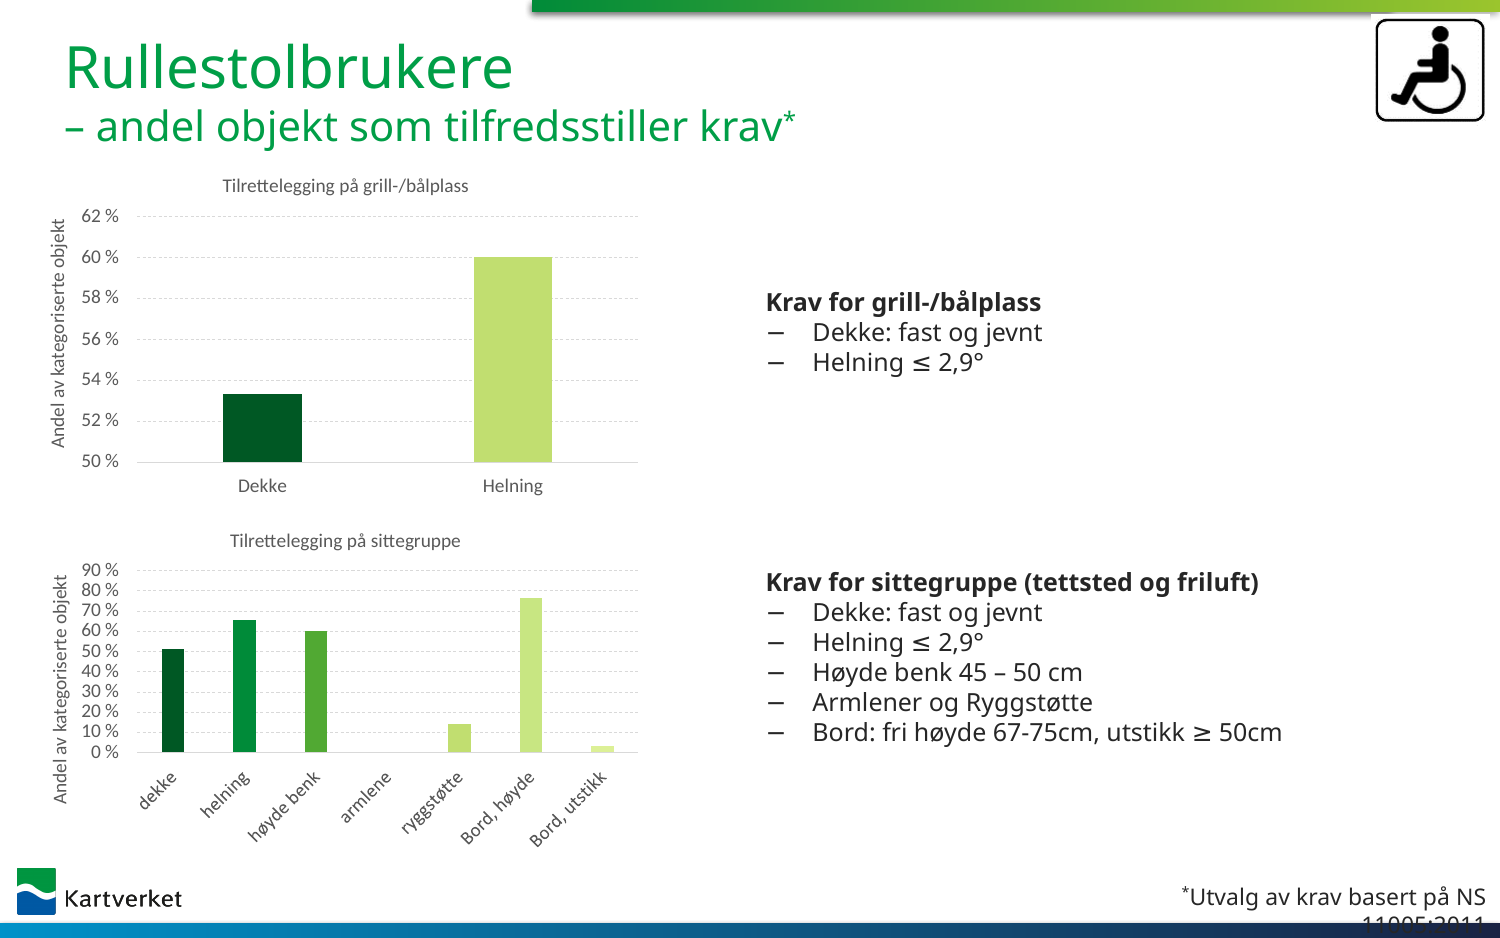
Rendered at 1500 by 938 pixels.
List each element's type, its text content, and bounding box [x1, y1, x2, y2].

picture [1371, 13, 1491, 127]
picture [41, 520, 650, 859]
text_box Rullestolbrukere – andel objekt som tilfredsstiller krav* [49, 14, 1431, 158]
picture [41, 166, 650, 505]
text_box Krav for grill-/bålplass Dekke: fast og jevnt Helning ≤ 2,9° [750, 279, 1452, 384]
text_box Krav for sittegruppe (tettsted og friluft) Dekke: fast og jevnt Helning ≤ 2,9° Høyde benk 45 – 50 cm Armlener og Ryggstøtte Bord: fri høyde 67-75cm, utstikk ≥ 50cm [750, 559, 1500, 754]
text_box *Utvalg av krav basert på NS 11005:2011 [1068, 873, 1500, 938]
